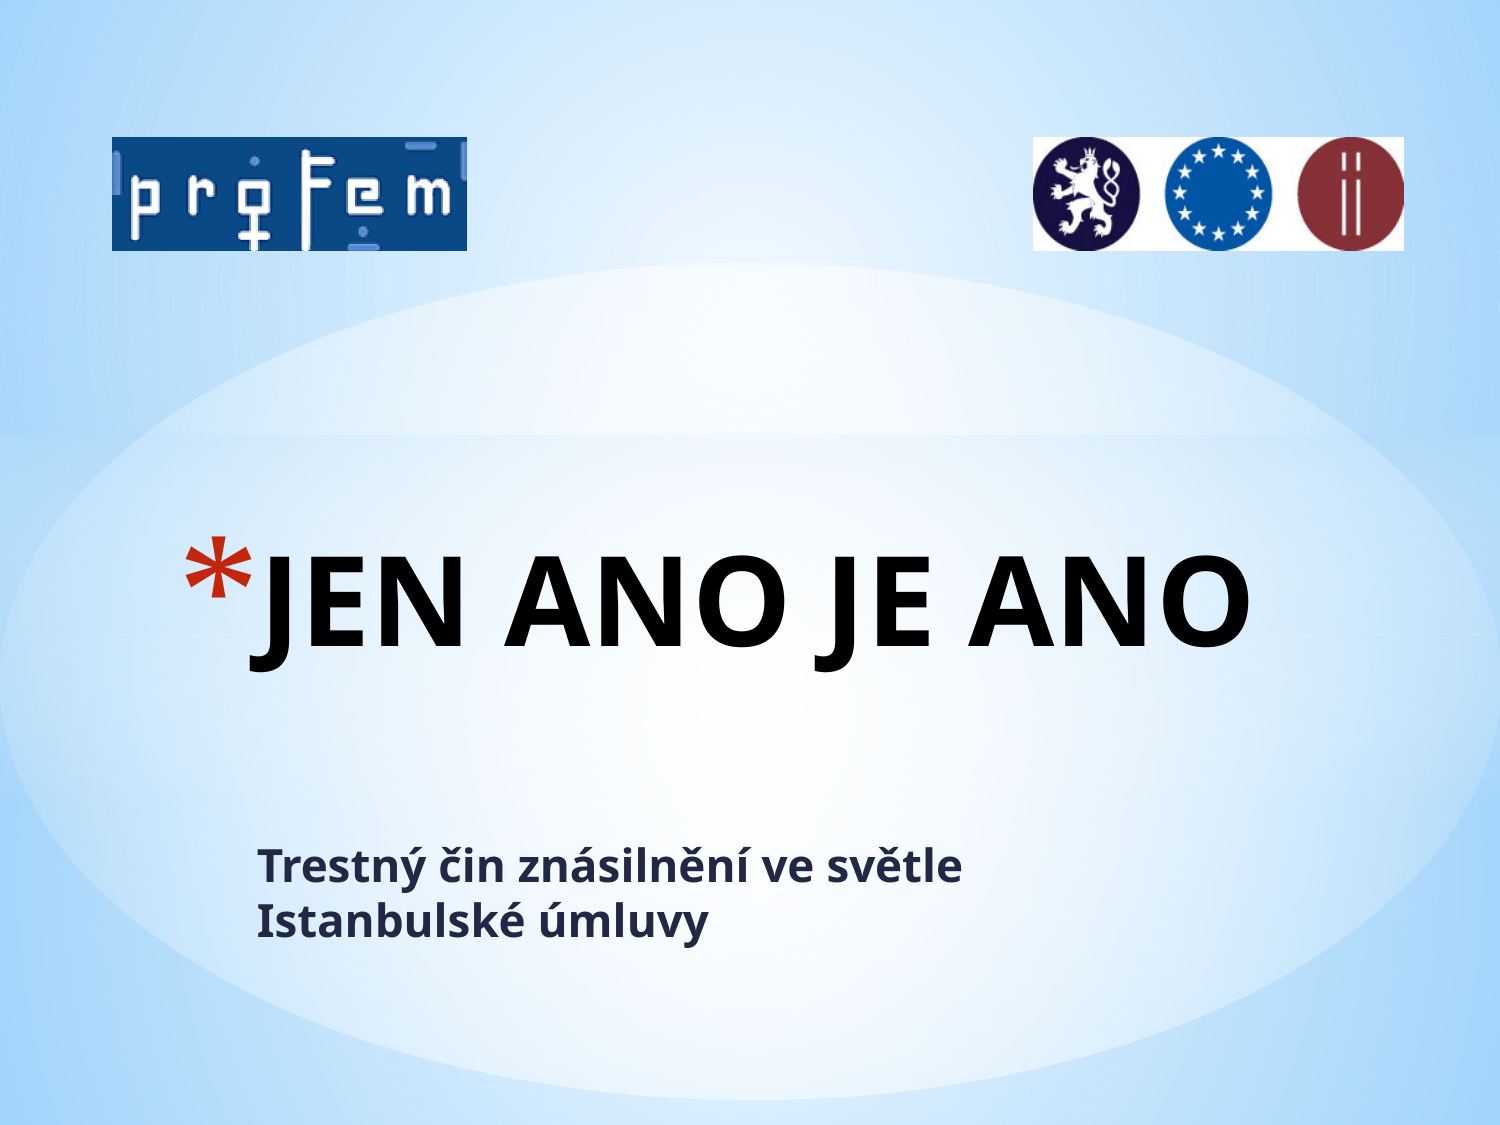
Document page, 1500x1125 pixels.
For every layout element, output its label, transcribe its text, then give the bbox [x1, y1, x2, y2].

picture [111, 136, 467, 252]
subtitle Trestný čin znásilnění ve světle Istanbulské úmluvy [241, 828, 1167, 974]
picture [1033, 136, 1404, 252]
title JEN ANO JE ANO [134, 513, 1312, 808]
